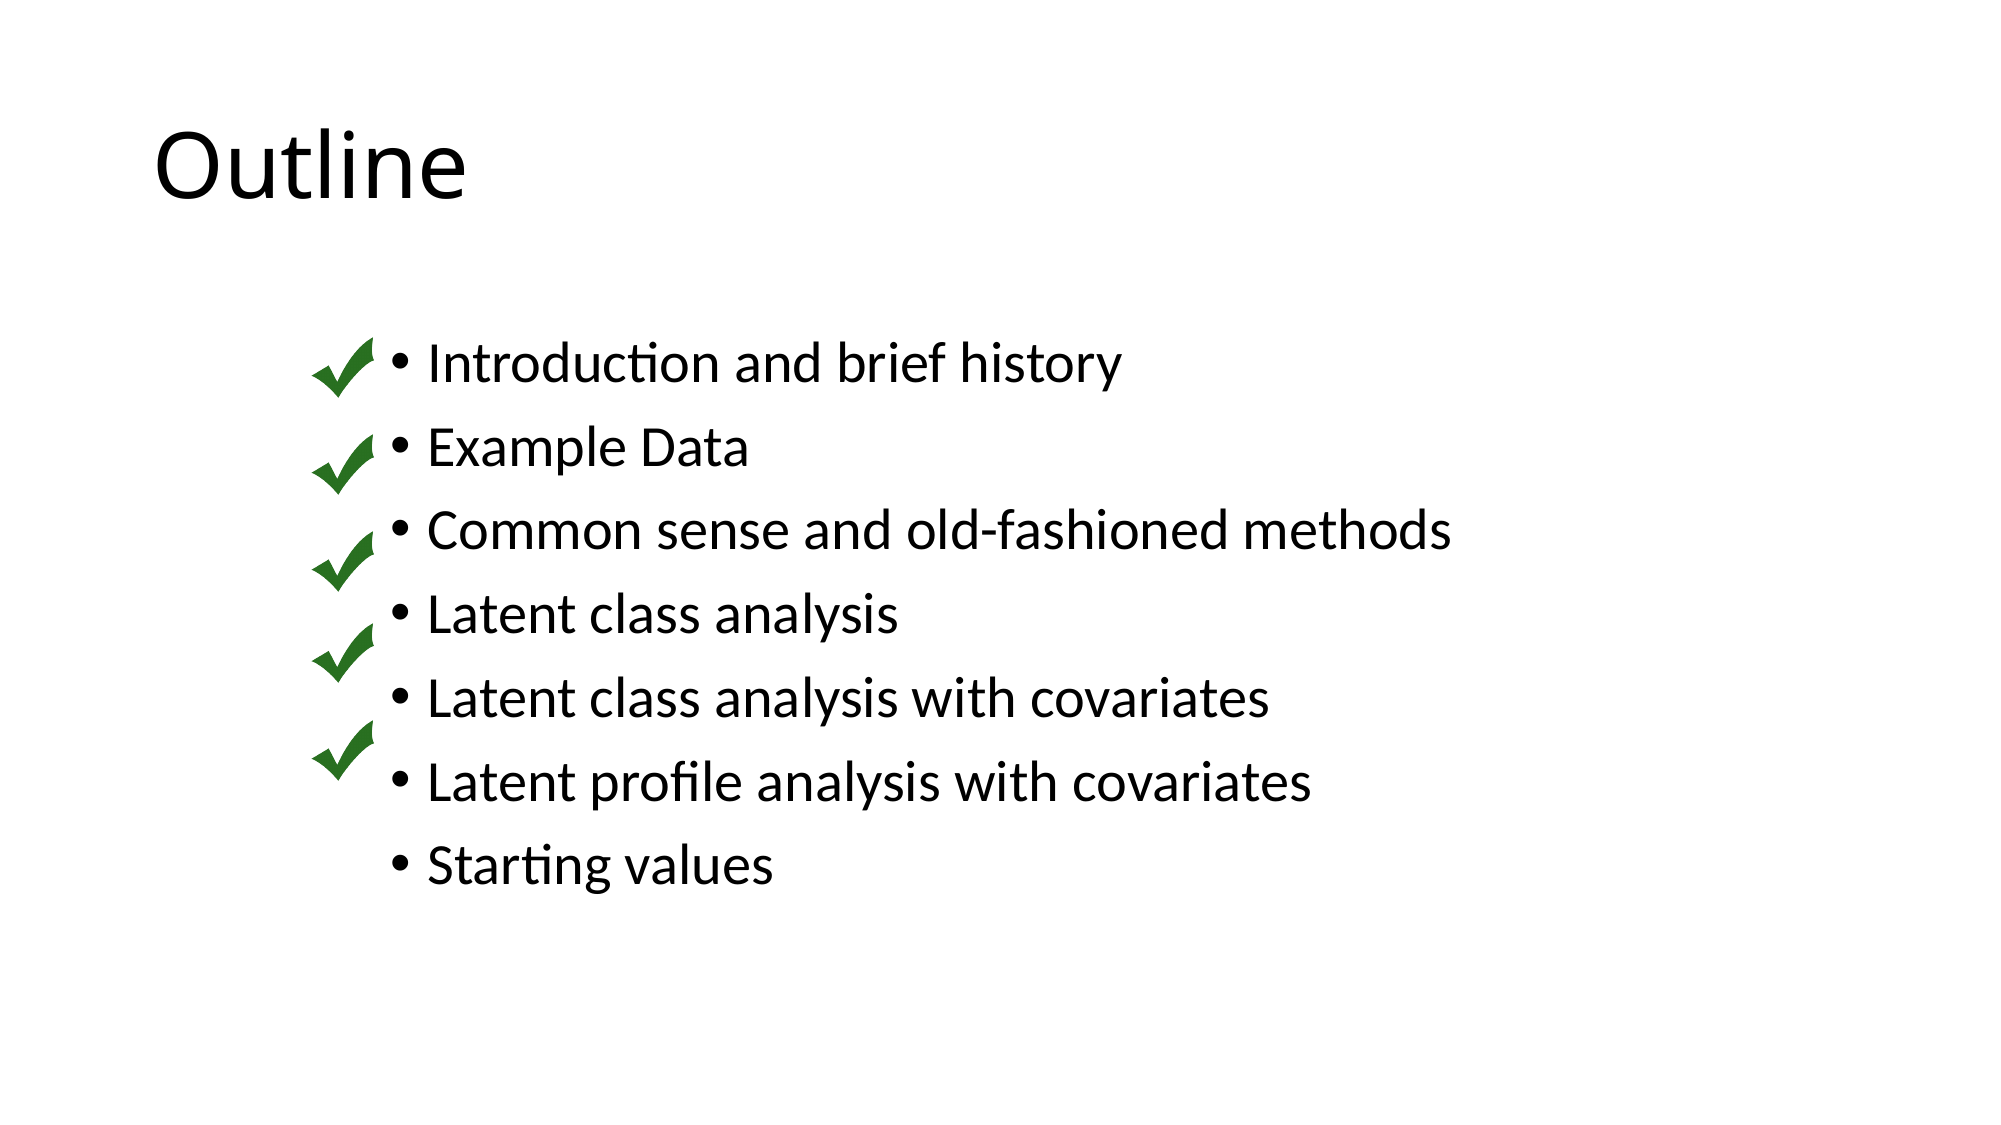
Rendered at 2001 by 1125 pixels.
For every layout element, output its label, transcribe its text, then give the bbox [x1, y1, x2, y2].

list Introduction and brief history Example Data Common sense and old-fashioned methods Latent class analysis Latent class analysis with covariates Latent profile analysis with covariates Starting values [375, 324, 1679, 1013]
picture [311, 337, 375, 398]
picture [311, 434, 375, 495]
picture [311, 531, 375, 592]
title Outline [137, 59, 1863, 278]
picture [311, 623, 375, 683]
picture [311, 720, 375, 781]
